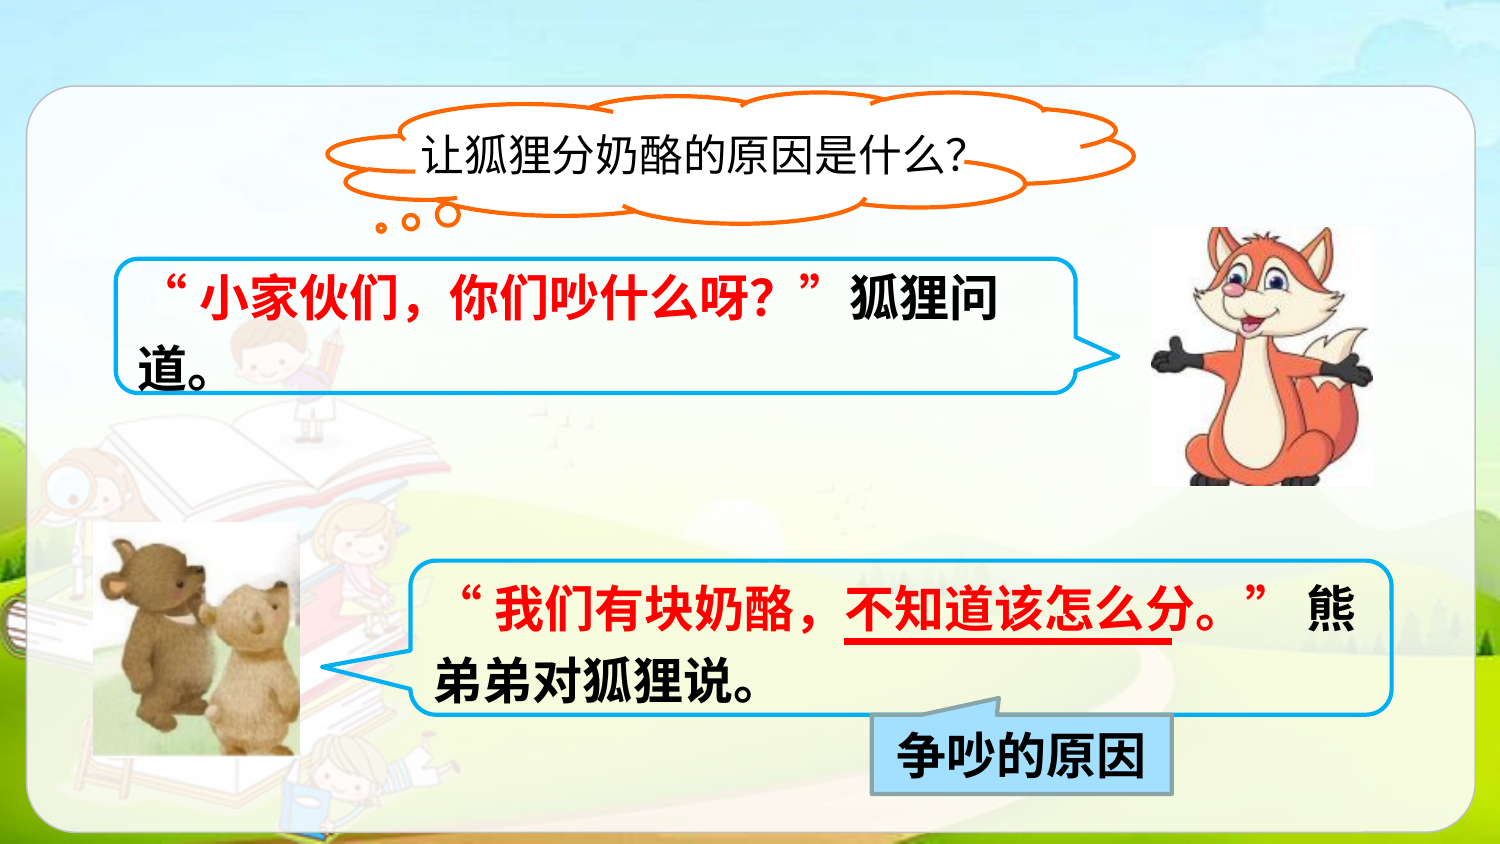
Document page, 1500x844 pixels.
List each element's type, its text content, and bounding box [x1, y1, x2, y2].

text_box “我们有块奶酪，不知道该怎么分。” 熊弟弟对狐狸说。 [319, 558, 1394, 717]
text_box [327, 91, 1134, 224]
text_box “小家伙们，你们吵什么呀？”狐狸问道。 [113, 256, 1121, 396]
text_box 争吵的原因 [869, 695, 1174, 797]
picture [0, 0, 1500, 844]
